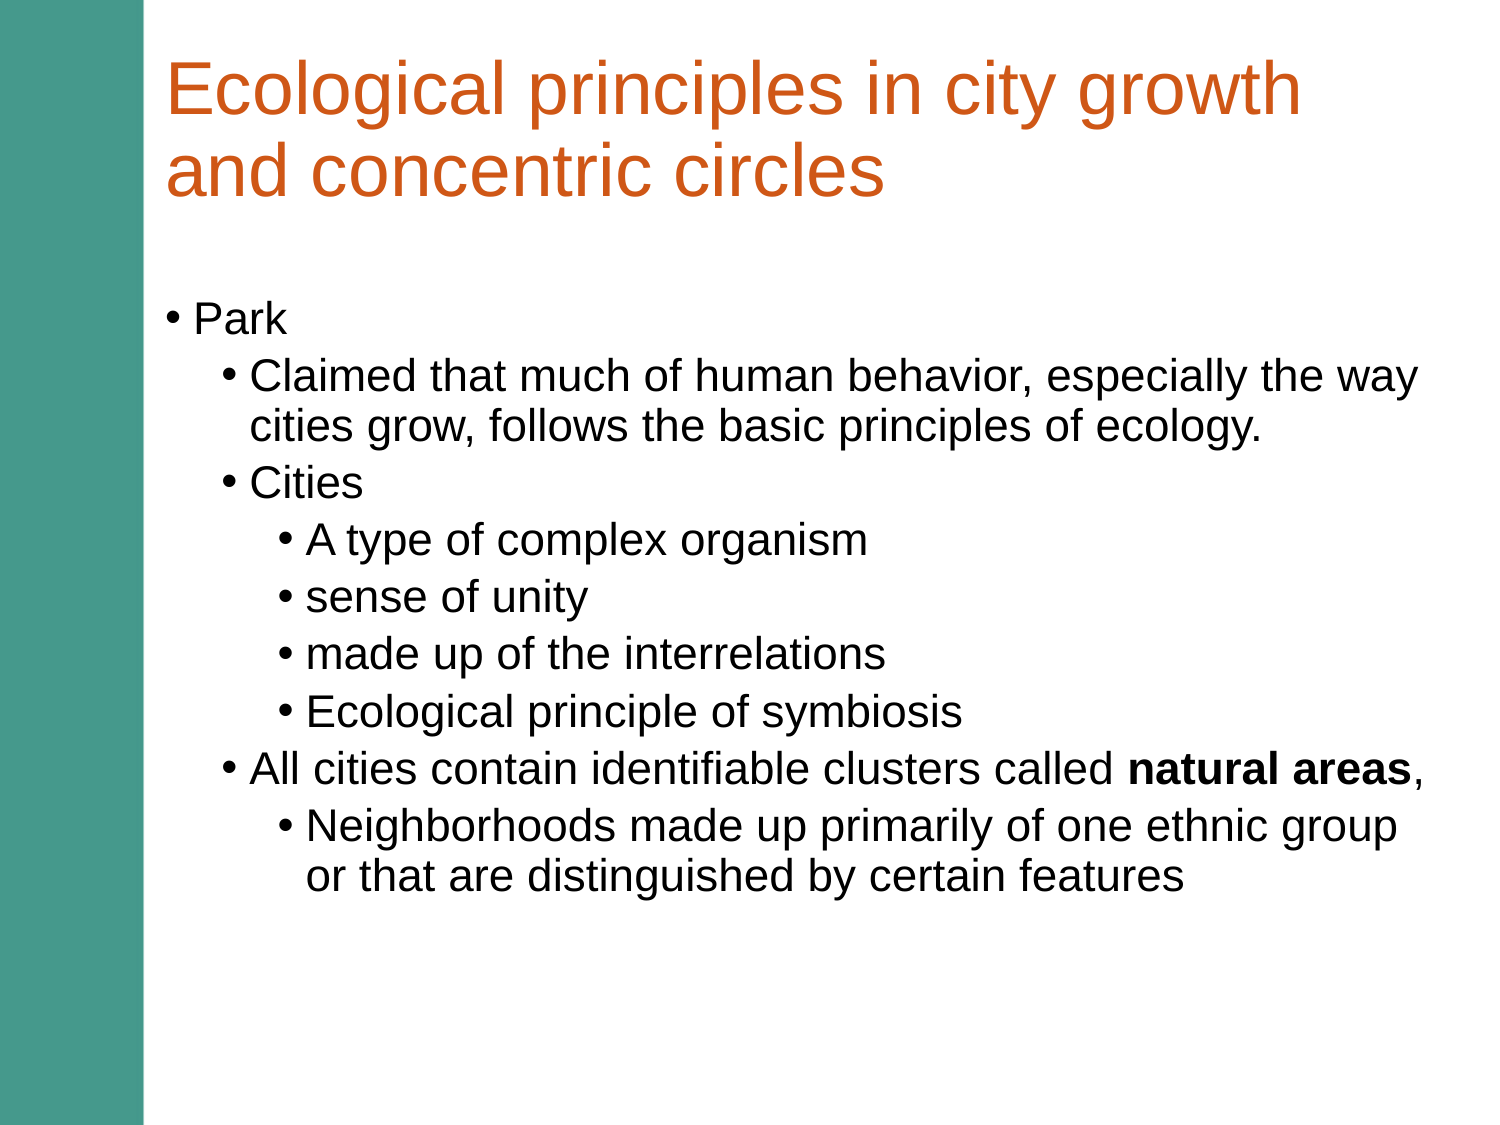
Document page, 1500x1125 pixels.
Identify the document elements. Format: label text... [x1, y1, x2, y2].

list Park Claimed that much of human behavior, especially the way cities grow, follows the basic principles of ecology. Cities A type of complex organism sense of unity made up of the interrelations Ecological principle of symbiosis All cities contain identifiable clusters called natural areas, Neighborhoods made up primarily of one ethnic group or that are distinguished by certain features [150, 287, 1444, 1002]
picture [0, 0, 1500, 1125]
title Ecological principles in city growth and concentric circles [150, 62, 1500, 200]
